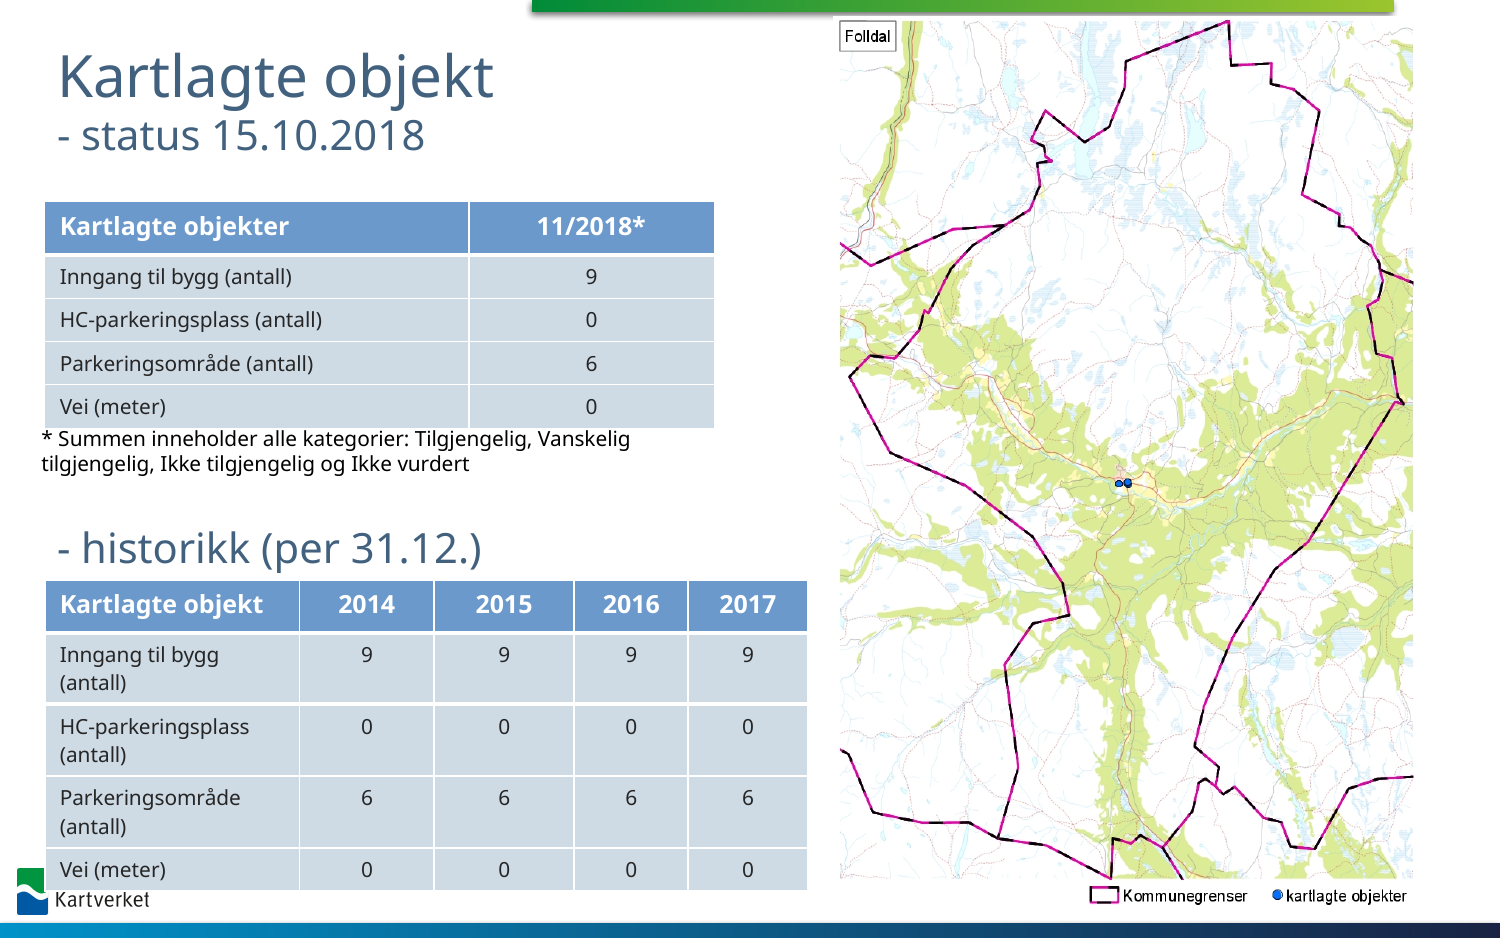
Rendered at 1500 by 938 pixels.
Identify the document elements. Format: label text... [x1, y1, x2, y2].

text_box * Summen inneholder alle kategorier: Tilgjengelig, Vanskelig tilgjengelig, Ikke tilgjengelig og Ikke vurdert [26, 417, 711, 483]
table_cell 6 [575, 777, 687, 847]
table_cell 9 [470, 257, 714, 298]
table_cell 6 [689, 777, 807, 847]
table_cell Vei (meter) [46, 849, 299, 890]
text_box Kartlagte objekt - status 15.10.2018 [42, 24, 828, 167]
table_cell 0 [575, 706, 687, 775]
table_cell 0 [470, 385, 714, 428]
table_cell 0 [435, 706, 573, 775]
table_cell 6 [470, 342, 714, 384]
table_cell 9 [575, 635, 687, 702]
table_cell 0 [470, 299, 714, 341]
table_cell 9 [435, 635, 573, 702]
table_header Kartlagte objekt [46, 581, 299, 631]
table_header 11/2018* [470, 202, 714, 253]
table_cell Inngang til bygg (antall) [45, 257, 468, 298]
table_header 2017 [689, 581, 807, 631]
table_header Kartlagte objekter [45, 202, 468, 253]
table_cell 0 [575, 849, 687, 890]
table_header 2015 [435, 581, 573, 631]
table_cell Vei (meter) [45, 385, 468, 417]
table_cell Parkeringsområde (antall) [45, 342, 468, 384]
text_box - historikk (per 31.12.) [42, 496, 828, 580]
table_cell HC-parkeringsplass (antall) [45, 299, 468, 341]
table_cell 9 [689, 635, 807, 702]
table_cell 0 [689, 849, 807, 890]
table_cell 9 [300, 635, 433, 702]
table_cell 0 [435, 849, 573, 890]
table_header 2016 [575, 581, 687, 631]
table_cell 6 [435, 777, 573, 847]
table_cell 6 [300, 777, 433, 847]
table_cell Inngang til bygg (antall) [46, 635, 299, 702]
table_cell 0 [300, 849, 433, 890]
table_cell 0 [300, 706, 433, 775]
table_cell Parkeringsområde (antall) [46, 777, 299, 847]
table_header 2014 [300, 581, 433, 631]
table_cell HC-parkeringsplass (antall) [46, 706, 299, 775]
picture [833, 16, 1419, 913]
table_cell 0 [689, 706, 807, 775]
